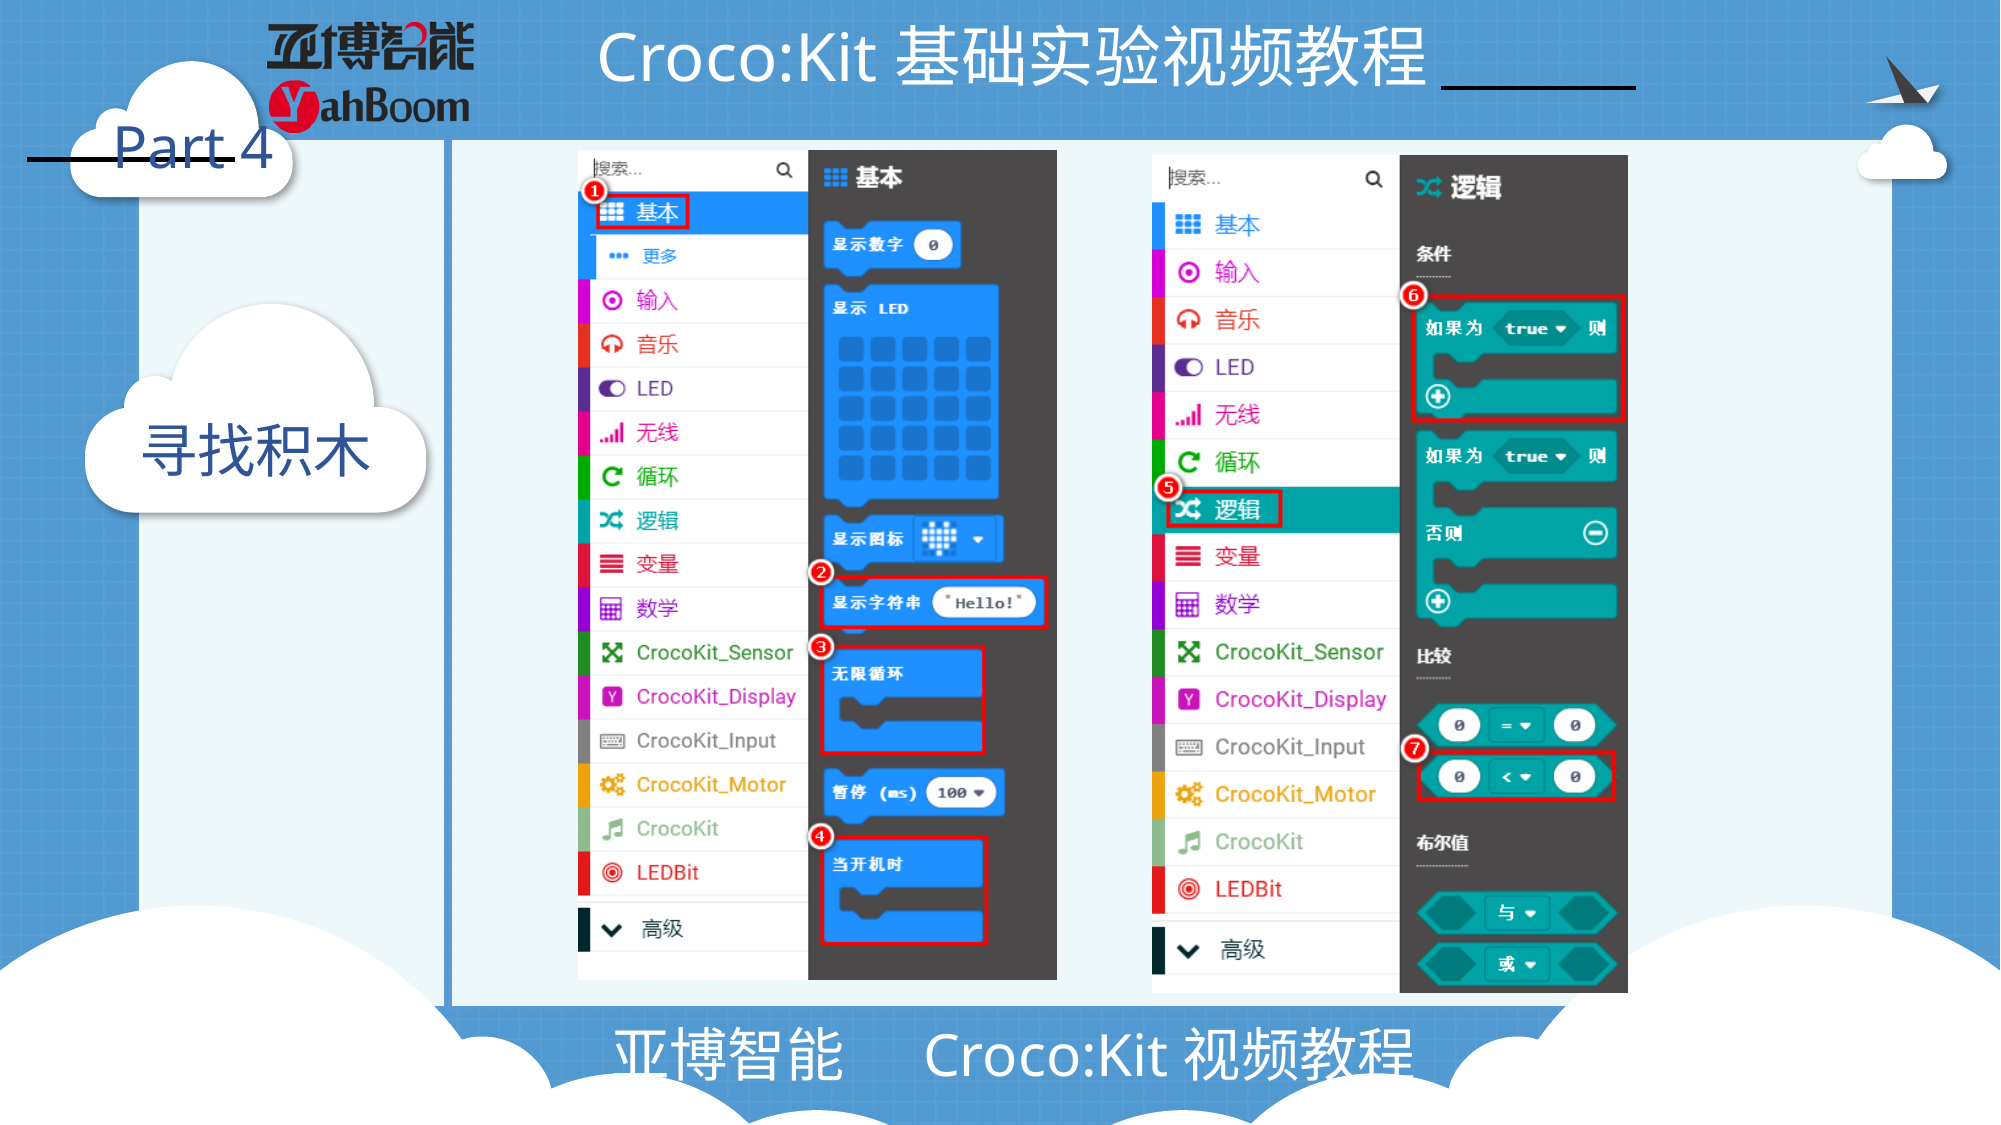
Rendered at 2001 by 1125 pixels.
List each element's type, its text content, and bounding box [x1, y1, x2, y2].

picture [258, 7, 479, 144]
text_box 亚博智能 Croco:Kit视频教程 [1113, 978, 2000, 1125]
text_box Part 4 [97, 103, 289, 188]
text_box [85, 303, 427, 563]
text_box Croco:Kit基础实验视频教程 [12, 7, 258, 173]
text_box 亚博智能 Croco:Kit视频教程 [0, 978, 886, 1125]
text_box Croco:Kit基础实验视频教程 [289, 7, 1660, 173]
picture [578, 150, 1057, 980]
picture [1152, 155, 1628, 993]
